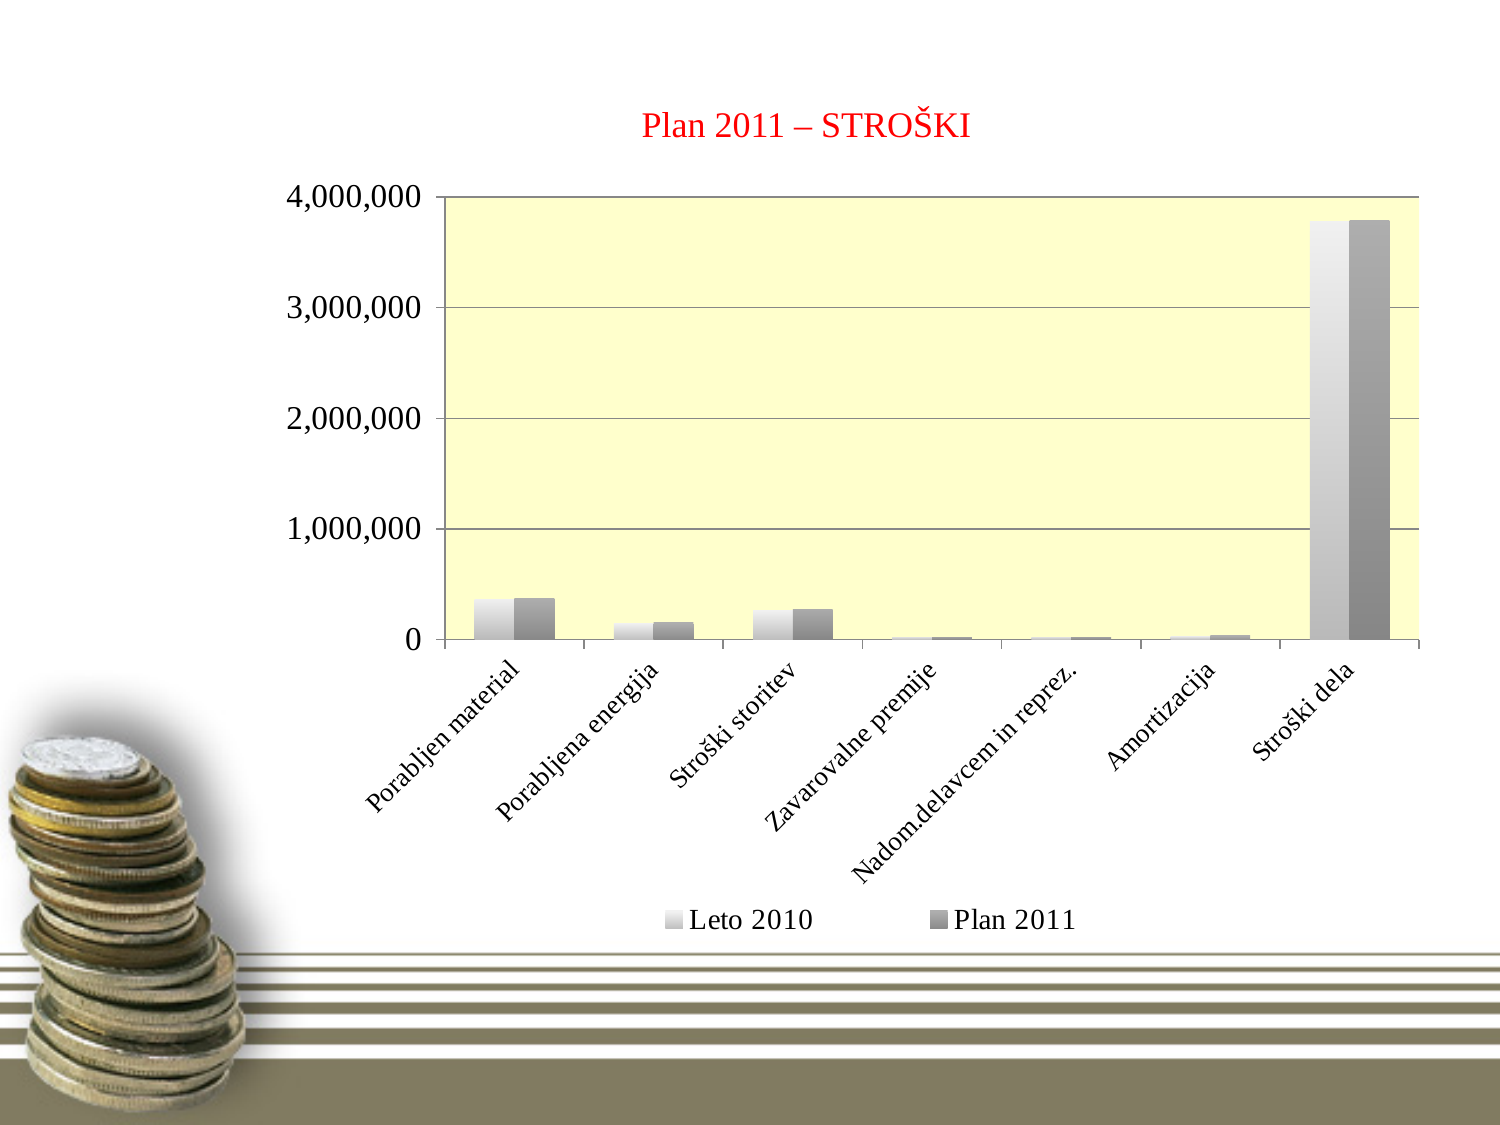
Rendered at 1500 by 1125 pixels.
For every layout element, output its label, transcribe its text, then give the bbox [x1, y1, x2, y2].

title Plan 2011 – STROŠKI [234, 93, 1388, 174]
chart [187, 175, 1430, 950]
picture [0, 0, 1500, 1125]
